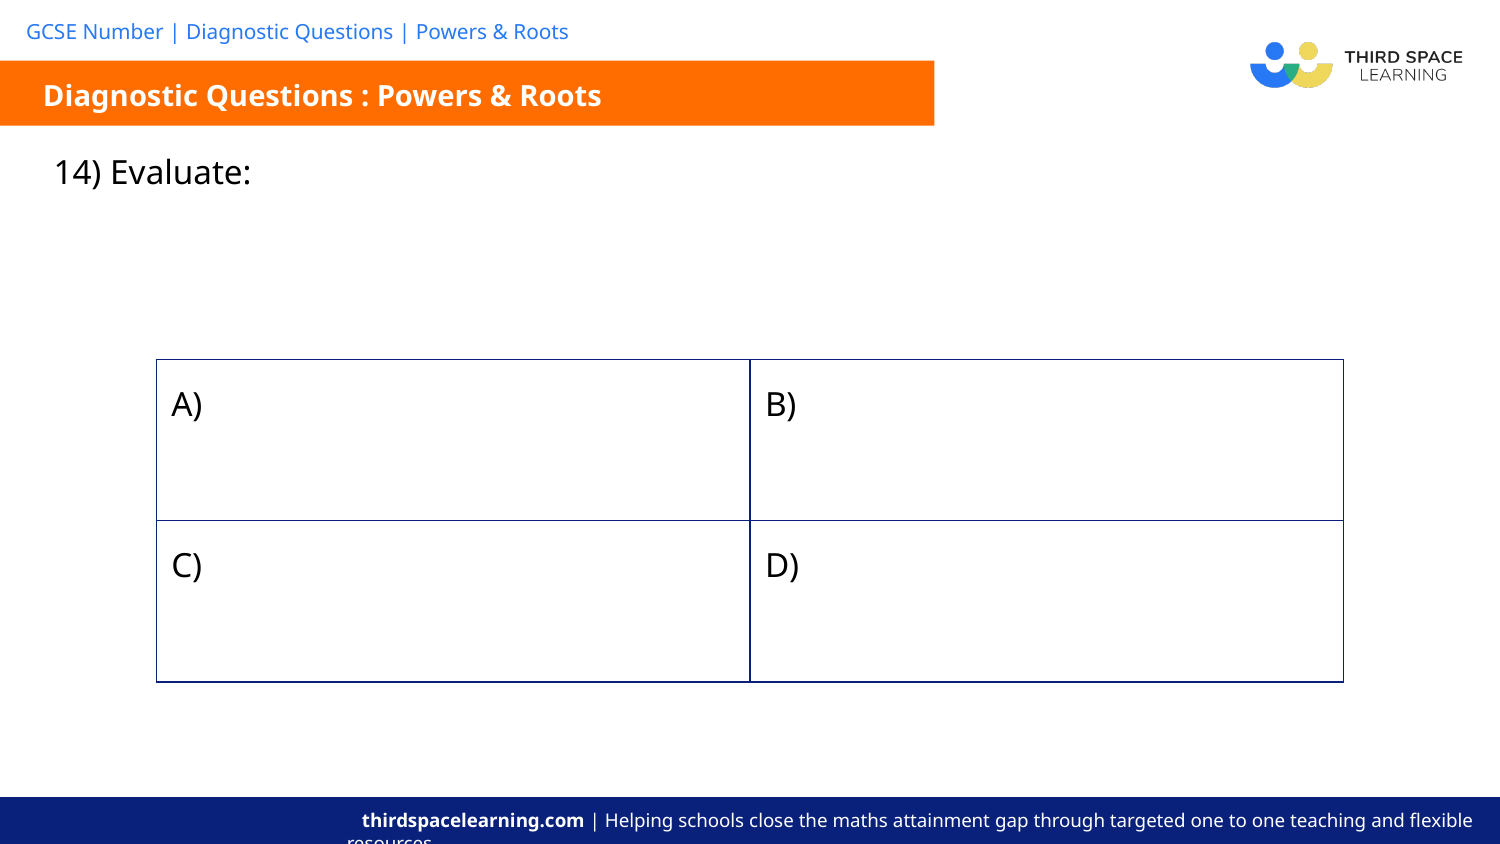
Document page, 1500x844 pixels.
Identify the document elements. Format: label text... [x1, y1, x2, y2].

picture [1250, 33, 1465, 99]
text_box Diagnostic Questions : Powers & Roots [27, 61, 778, 127]
